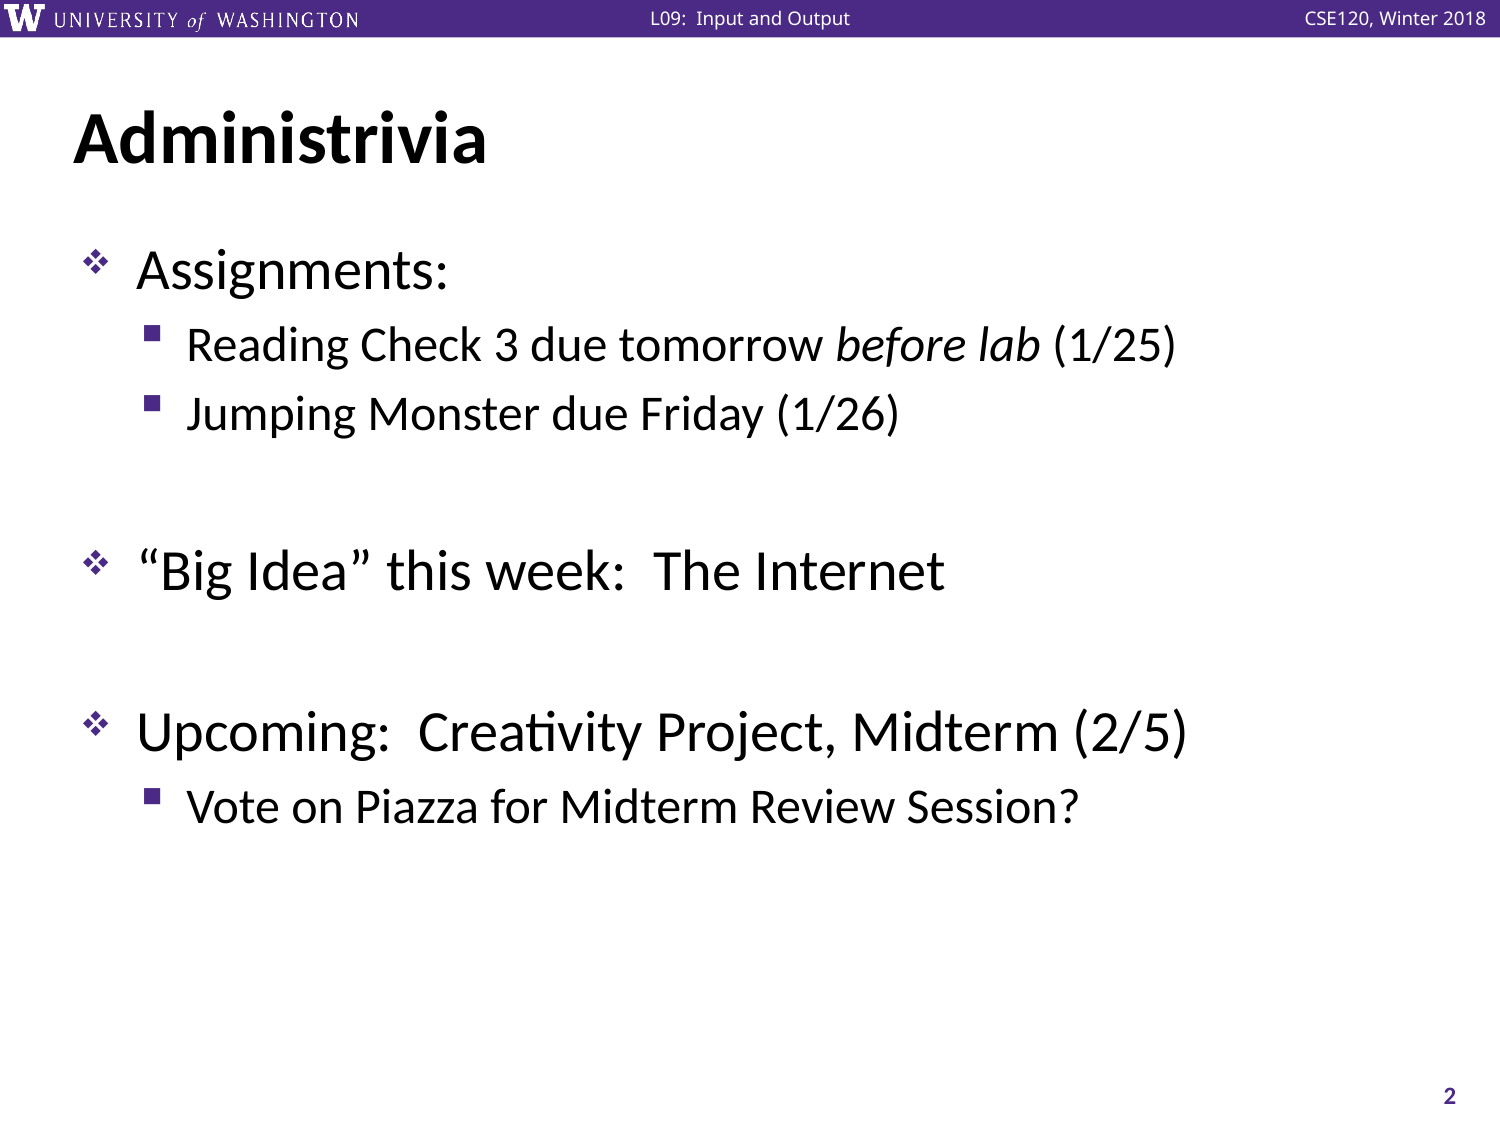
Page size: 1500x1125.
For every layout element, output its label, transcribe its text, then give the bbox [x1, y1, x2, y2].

list Assignments: Reading Check 3 due tomorrow before lab (1/25) Jumping Monster due Friday (1/26) “Big Idea” this week: The Internet Upcoming: Creativity Project, Midterm (2/5) Vote on Piazza for Midterm Review Session? [64, 223, 1438, 1040]
title Administrivia [58, 71, 1438, 197]
slide_number 2 [1400, 1065, 1500, 1125]
picture [4, 4, 358, 32]
